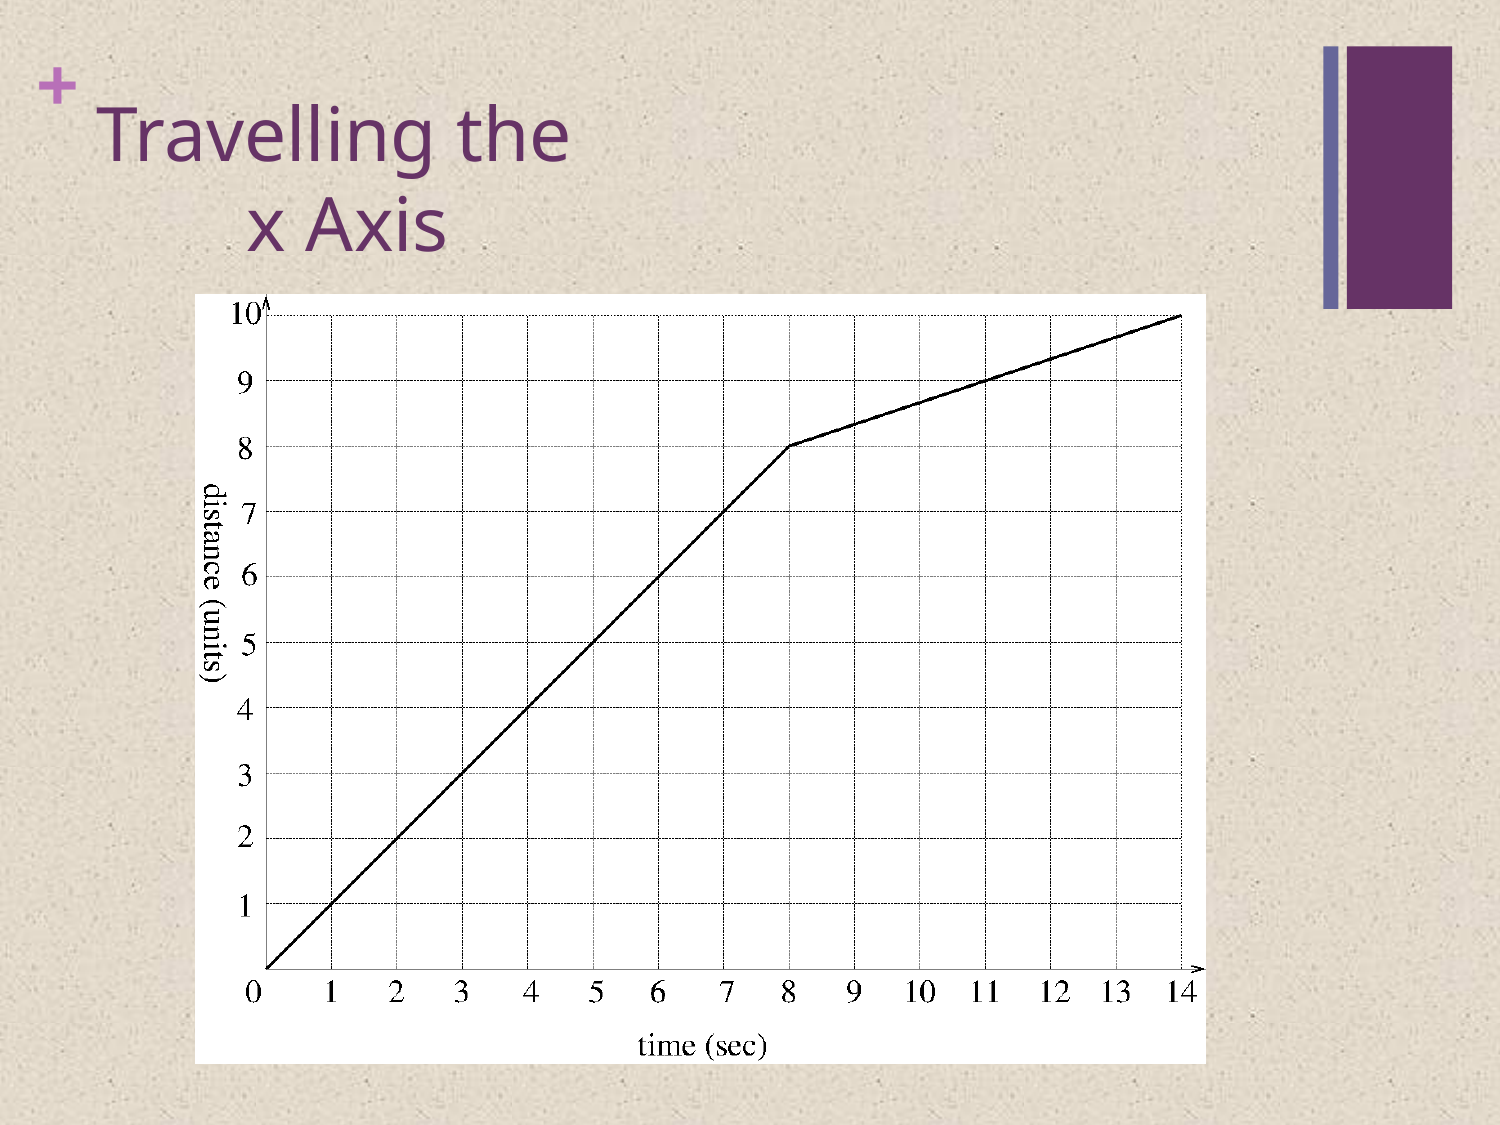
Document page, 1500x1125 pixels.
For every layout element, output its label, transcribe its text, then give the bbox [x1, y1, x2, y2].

title Travelling the x Axis [81, 79, 1322, 263]
picture [0, 0, 1500, 1125]
